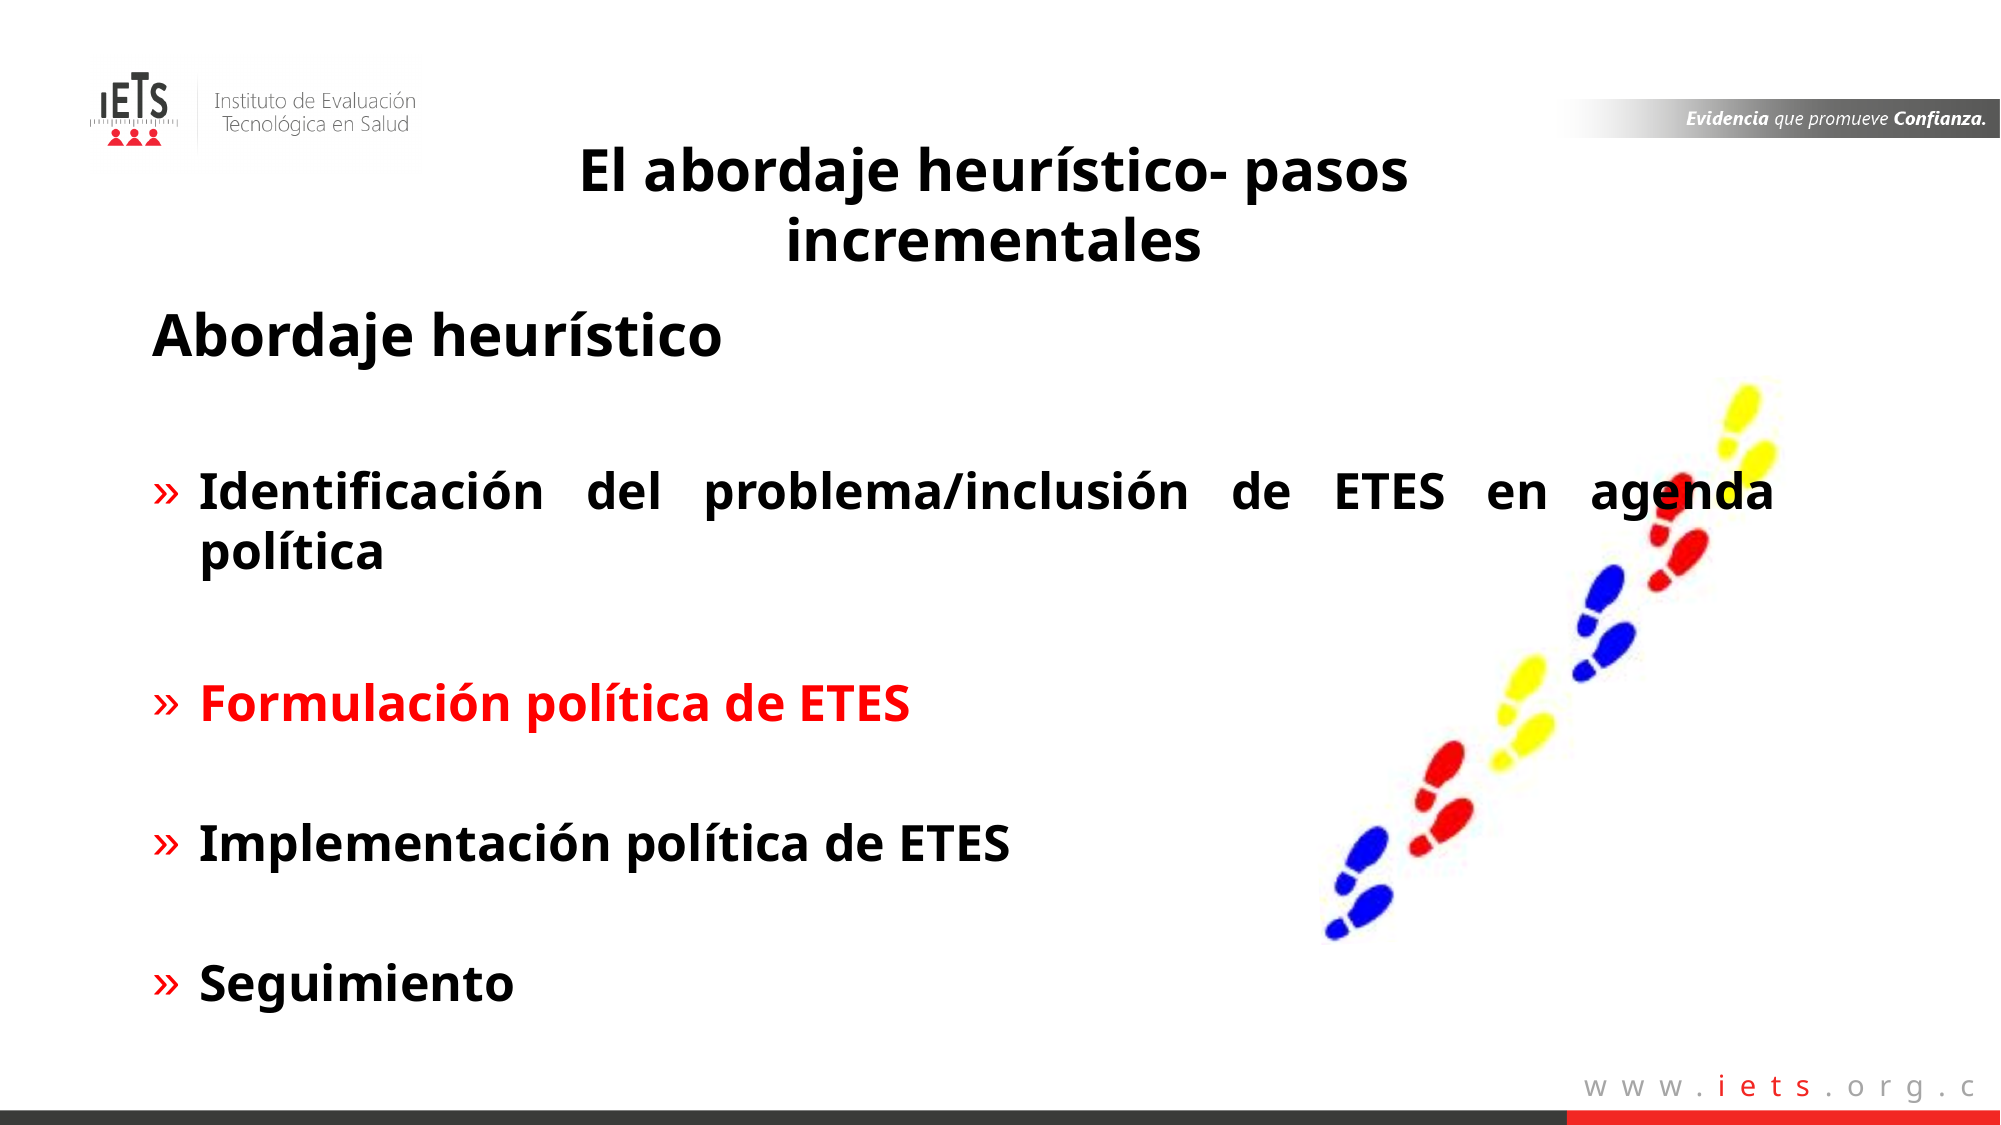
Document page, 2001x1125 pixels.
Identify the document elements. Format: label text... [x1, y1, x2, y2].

picture [1546, 99, 2000, 138]
text_box El abordaje heurístico- pasos incrementales [362, 125, 1626, 232]
text_box Abordaje heurístico Identificación del problema/inclusión de ETES en agenda política Formulación política de ETES Implementación política de ETES Seguimiento [137, 290, 1792, 899]
picture [1307, 375, 1821, 944]
picture [90, 54, 422, 174]
